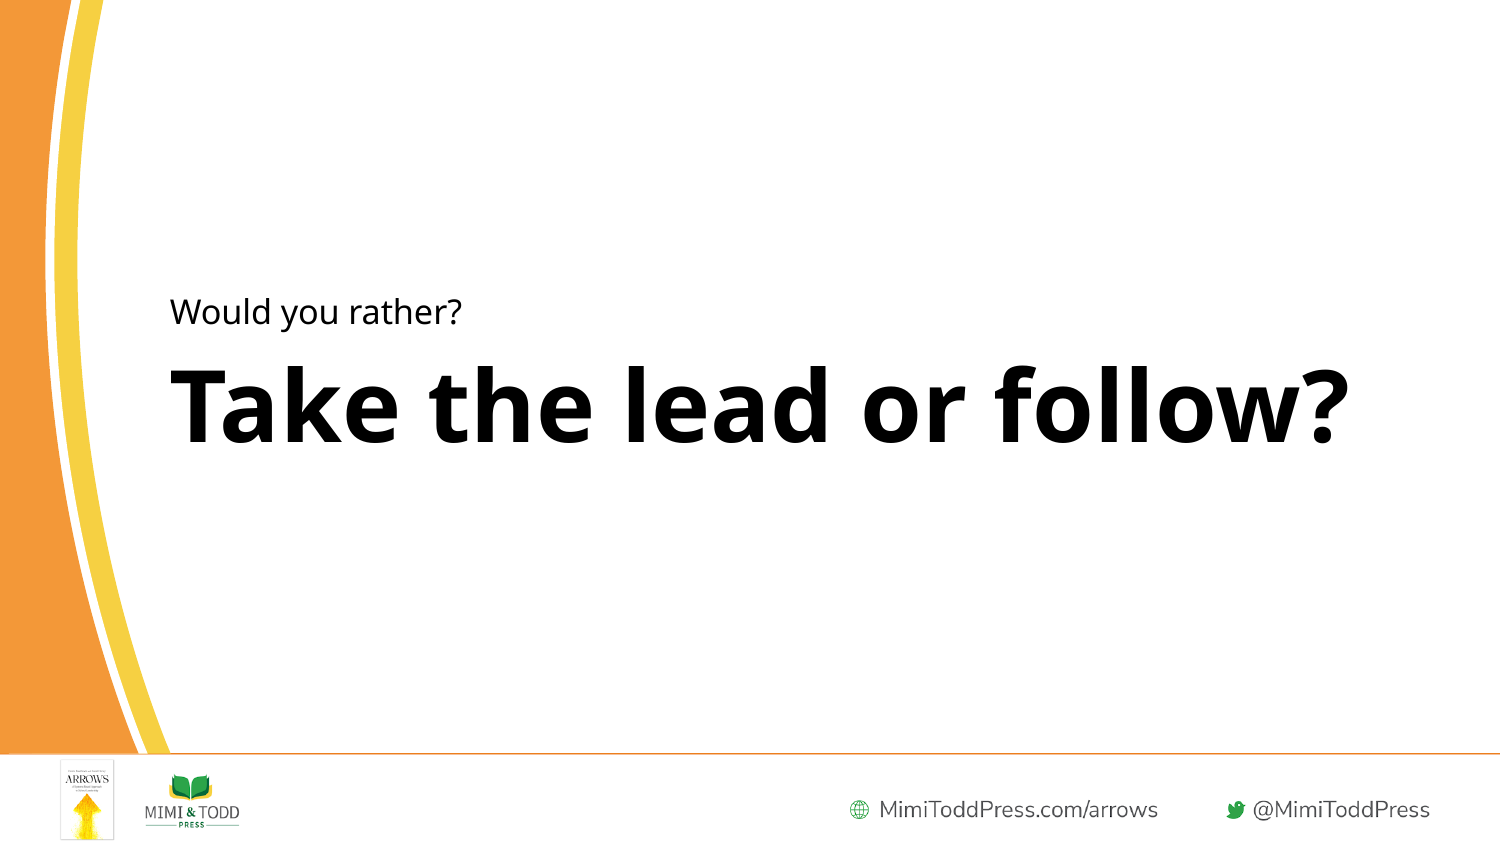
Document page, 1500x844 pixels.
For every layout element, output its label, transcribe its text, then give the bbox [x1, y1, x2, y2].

title Take the lead or follow? [154, 348, 1413, 478]
picture [0, 753, 1500, 844]
subtitle Would you rather? [154, 276, 1413, 348]
